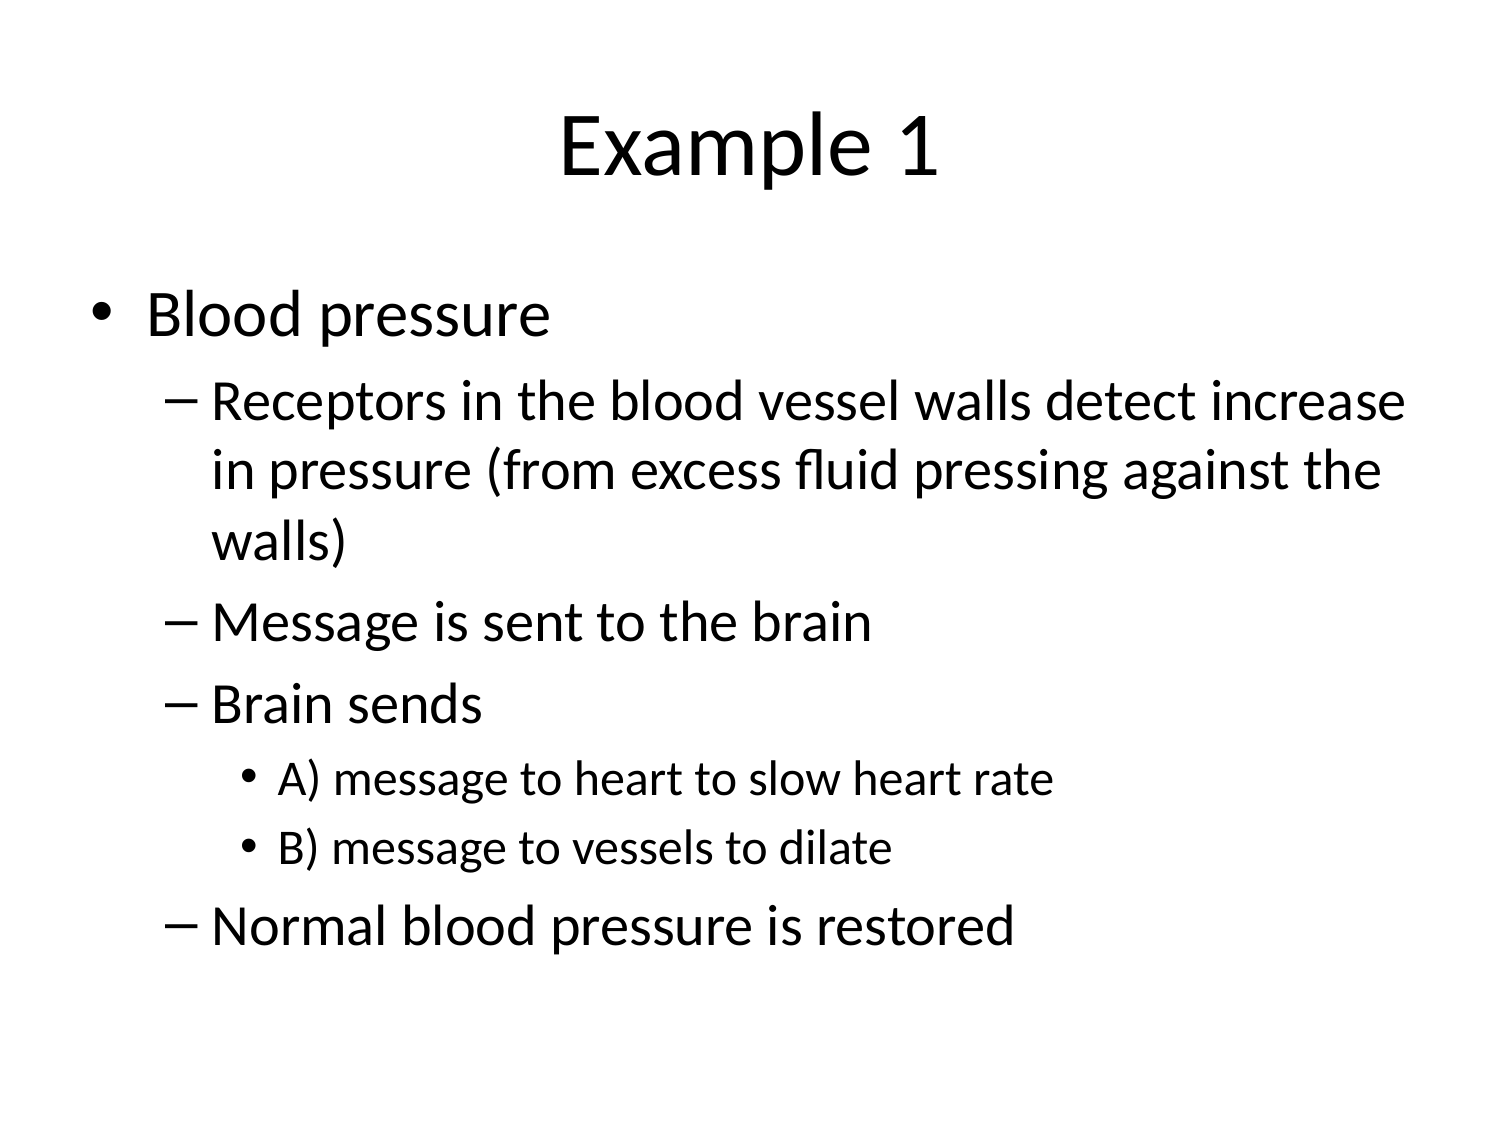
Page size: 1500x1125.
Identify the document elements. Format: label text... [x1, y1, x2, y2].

title Example 1 [75, 45, 1425, 233]
list Blood pressure Receptors in the blood vessel walls detect increase in pressure (from excess fluid pressing against the walls) Message is sent to the brain Brain sends A) message to heart to slow heart rate B) message to vessels to dilate Normal blood pressure is restored [75, 262, 1425, 1005]
